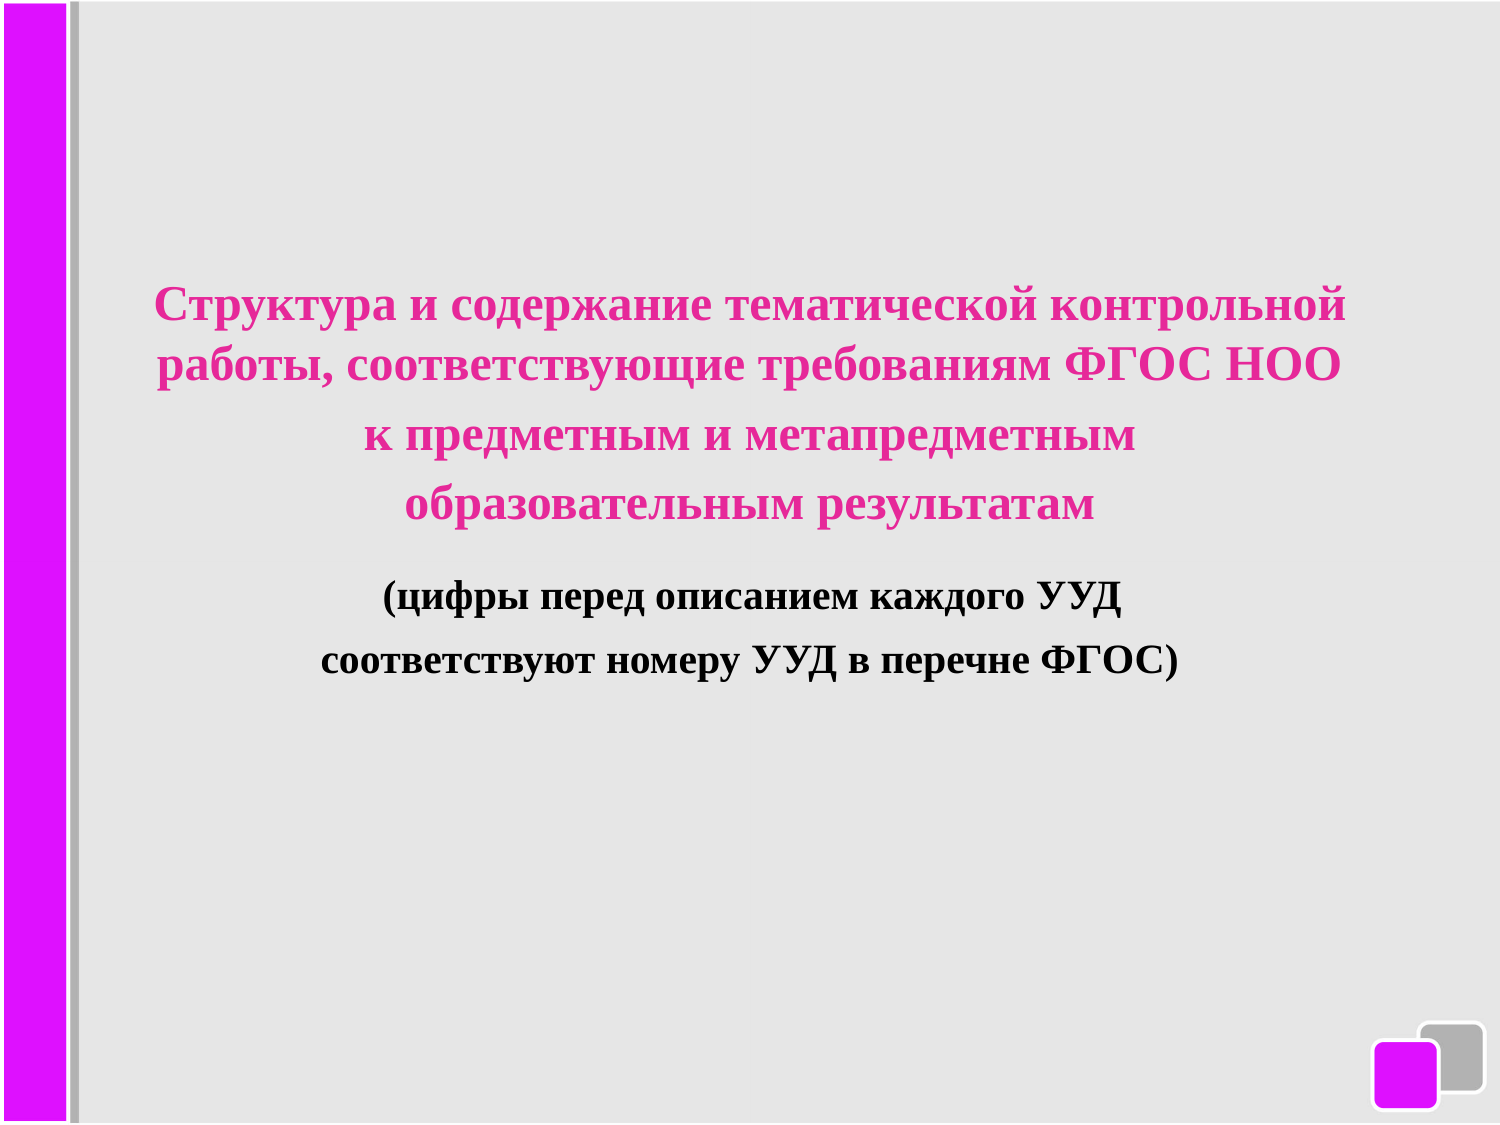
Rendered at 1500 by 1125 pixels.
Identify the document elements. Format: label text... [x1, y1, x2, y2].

picture [0, 0, 1500, 1125]
list Структура и содержание тематической контрольной работы, соответствующие требованиям ФГОС НОО к предметным и метапредметным образовательным результатам (цифры перед описанием каждого УУД соответствуют номеру УУД в перечне ФГОС) [75, 262, 1425, 1005]
